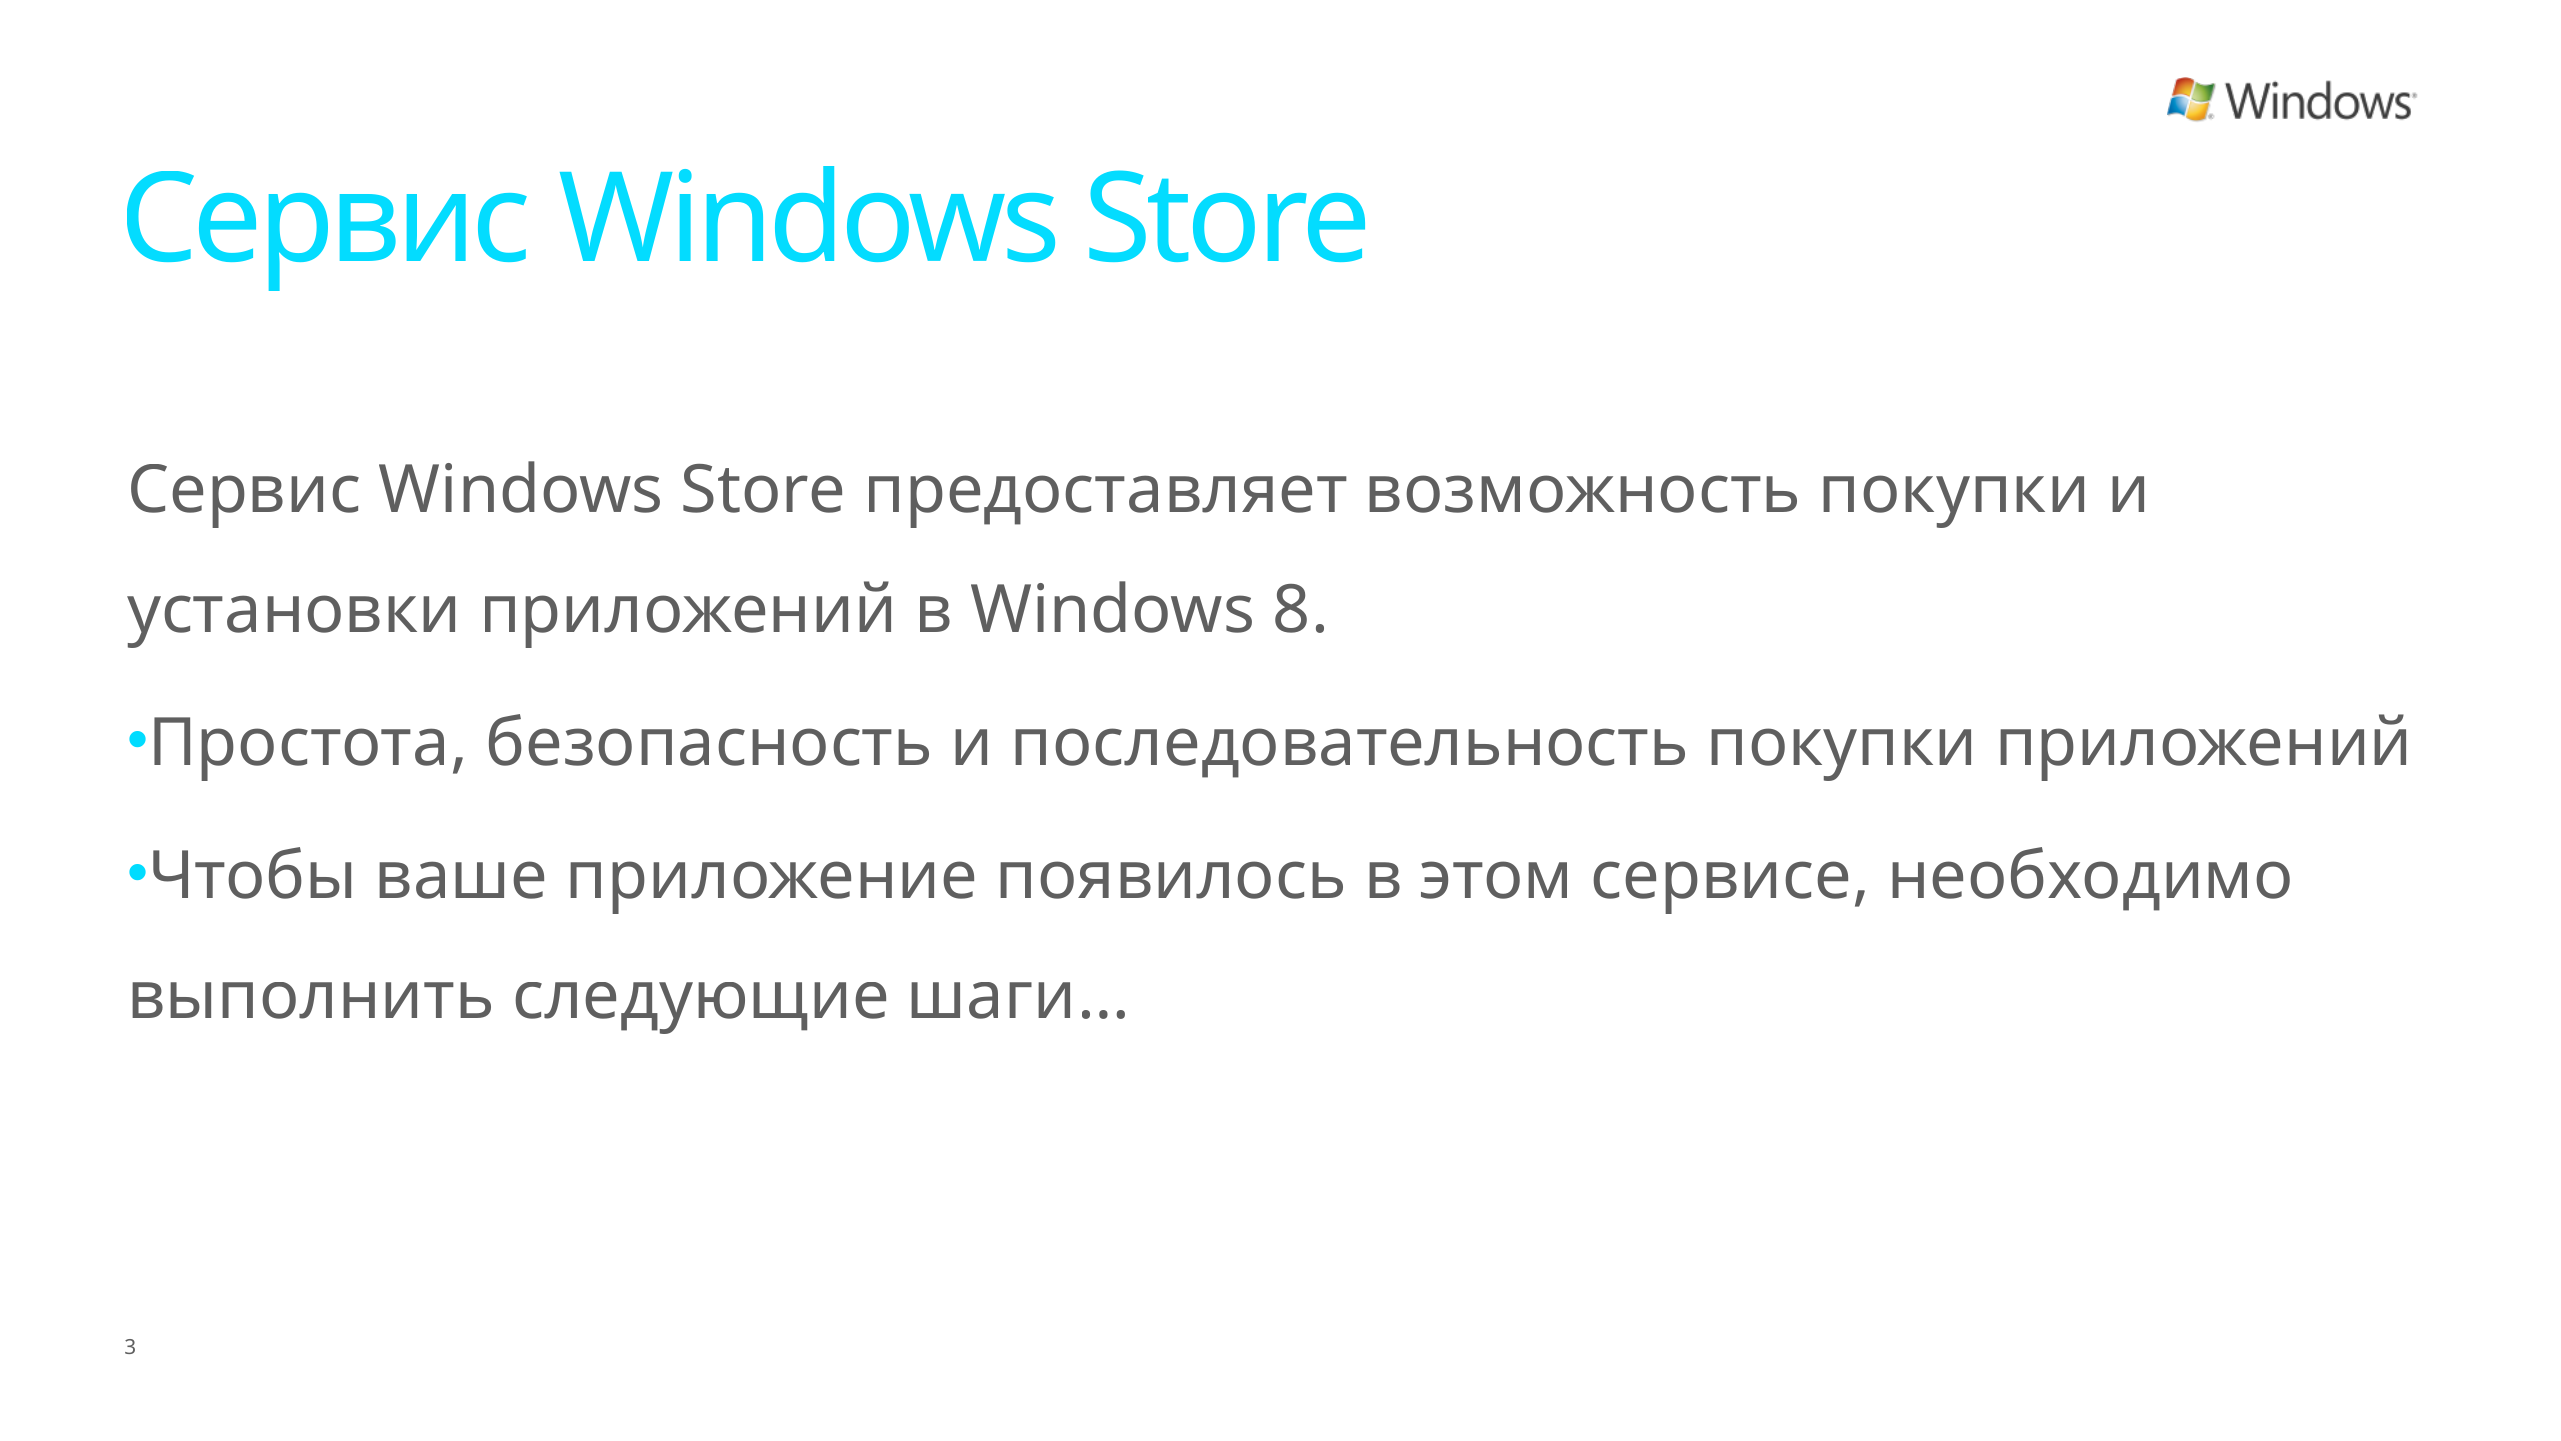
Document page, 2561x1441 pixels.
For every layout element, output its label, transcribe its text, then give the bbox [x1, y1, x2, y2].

title Сервис Windows Store [119, 51, 2462, 289]
list Сервис Windows Store предоставляет возможность покупки и установки приложений в Windows 8. Простота, безопасность и последовательность покупки приложений Чтобы ваше приложение появилось в этом сервисе, необходимо выполнить следующие шаги… [127, 405, 2470, 1044]
